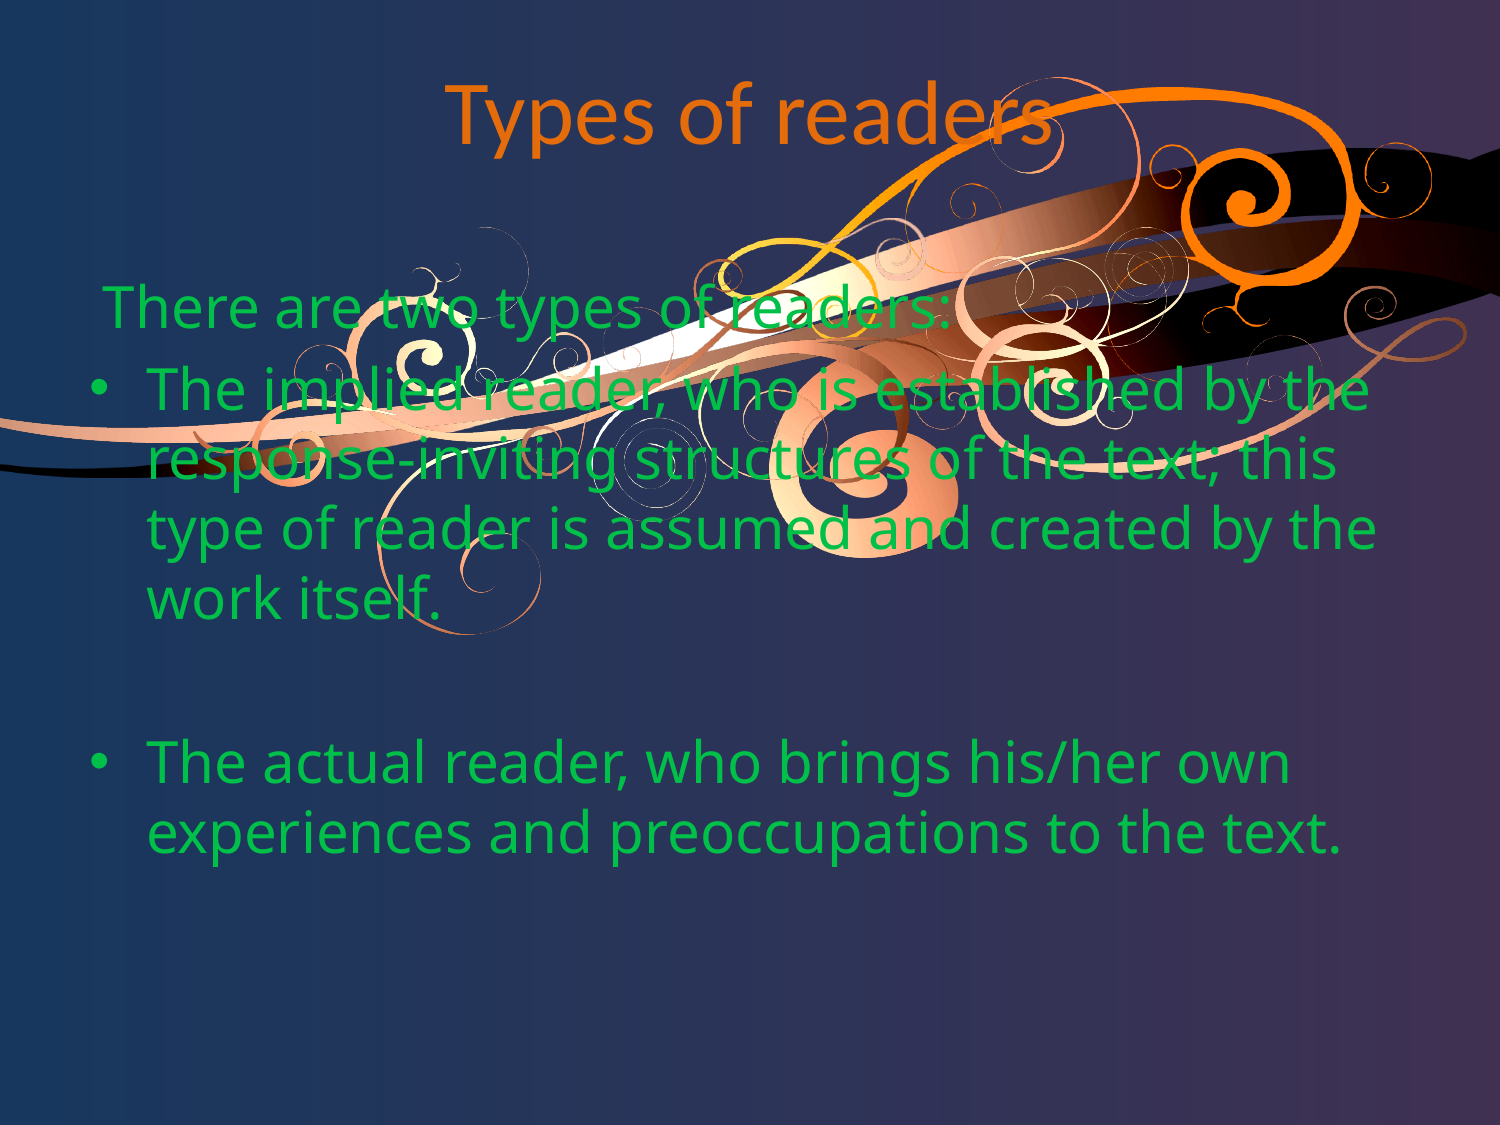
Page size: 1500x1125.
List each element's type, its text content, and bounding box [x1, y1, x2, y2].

title Types of readers [75, 45, 1425, 233]
list There are two types of readers: The implied reader, who is established by the response-inviting structures of the text; this type of reader is assumed and created by the work itself. The actual reader, who brings his/her own experiences and preoccupations to the text. [75, 262, 1425, 1064]
